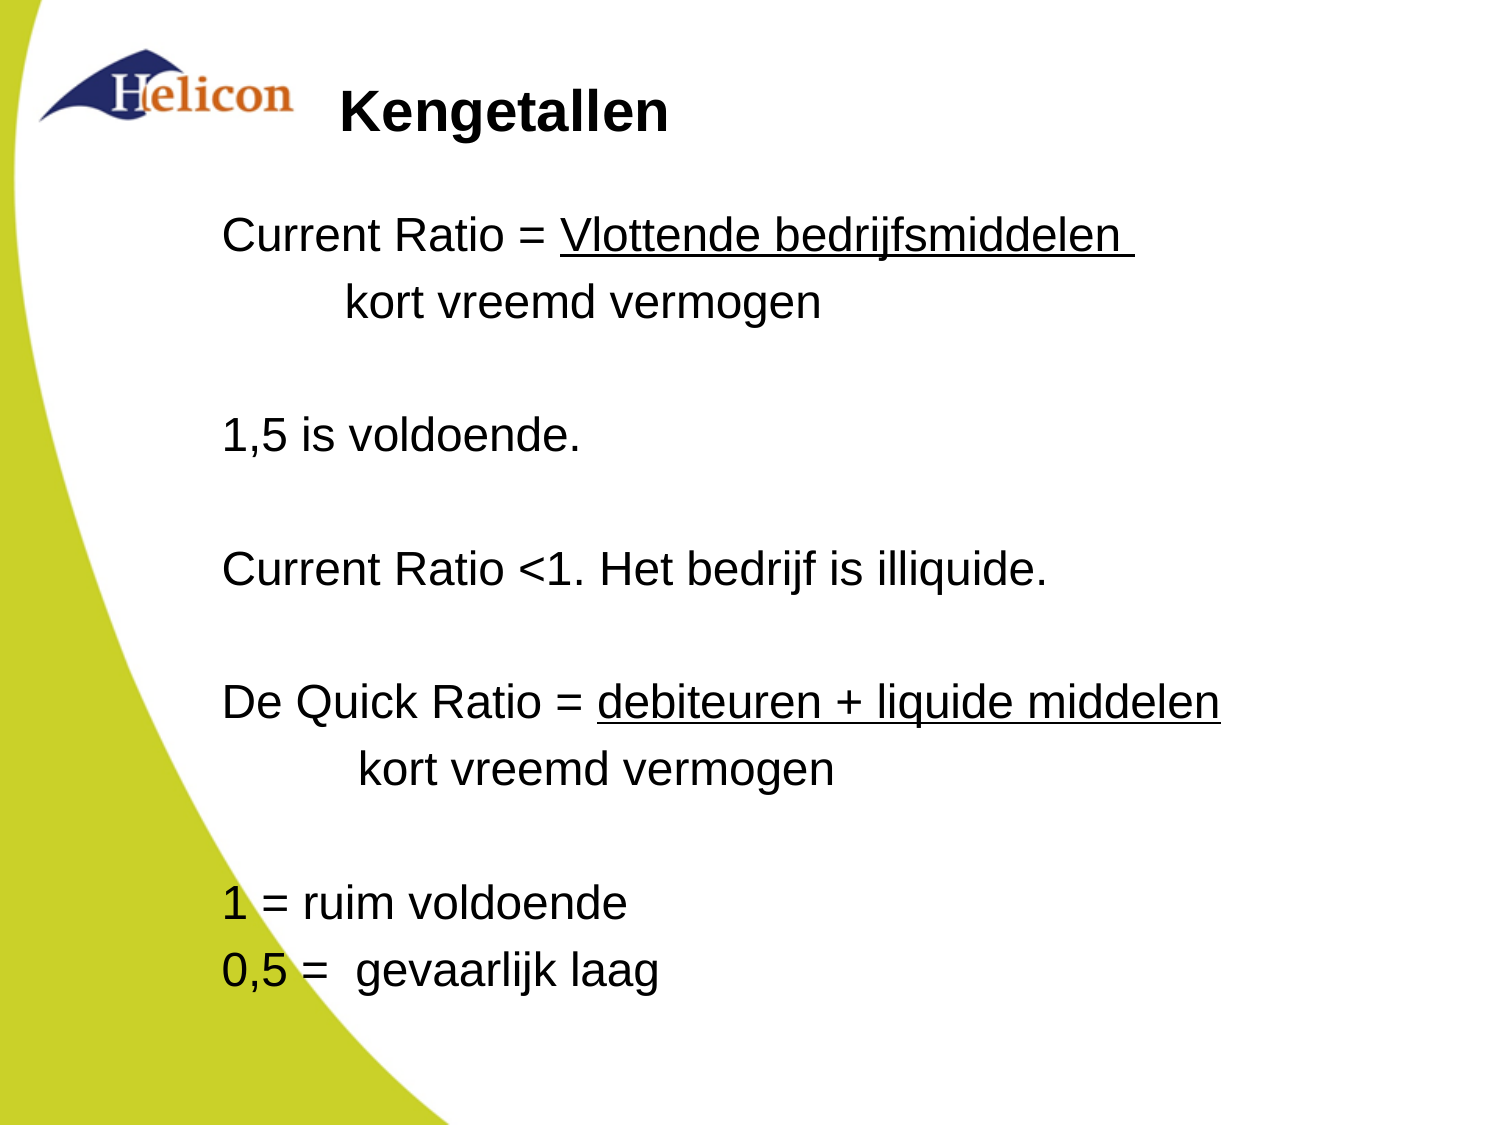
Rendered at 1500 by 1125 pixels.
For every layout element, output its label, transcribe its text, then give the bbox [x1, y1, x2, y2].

title Kengetallen [324, 54, 1415, 161]
picture [0, 0, 1500, 1125]
list Current Ratio = Vlottende bedrijfsmiddelen kort vreemd vermogen 1,5 is voldoende. Current Ratio <1. Het bedrijf is illiquide. De Quick Ratio = debiteuren + liquide middelen kort vreemd vermogen 1 = ruim voldoende 0,5 = gevaarlijk laag [206, 196, 1425, 1005]
